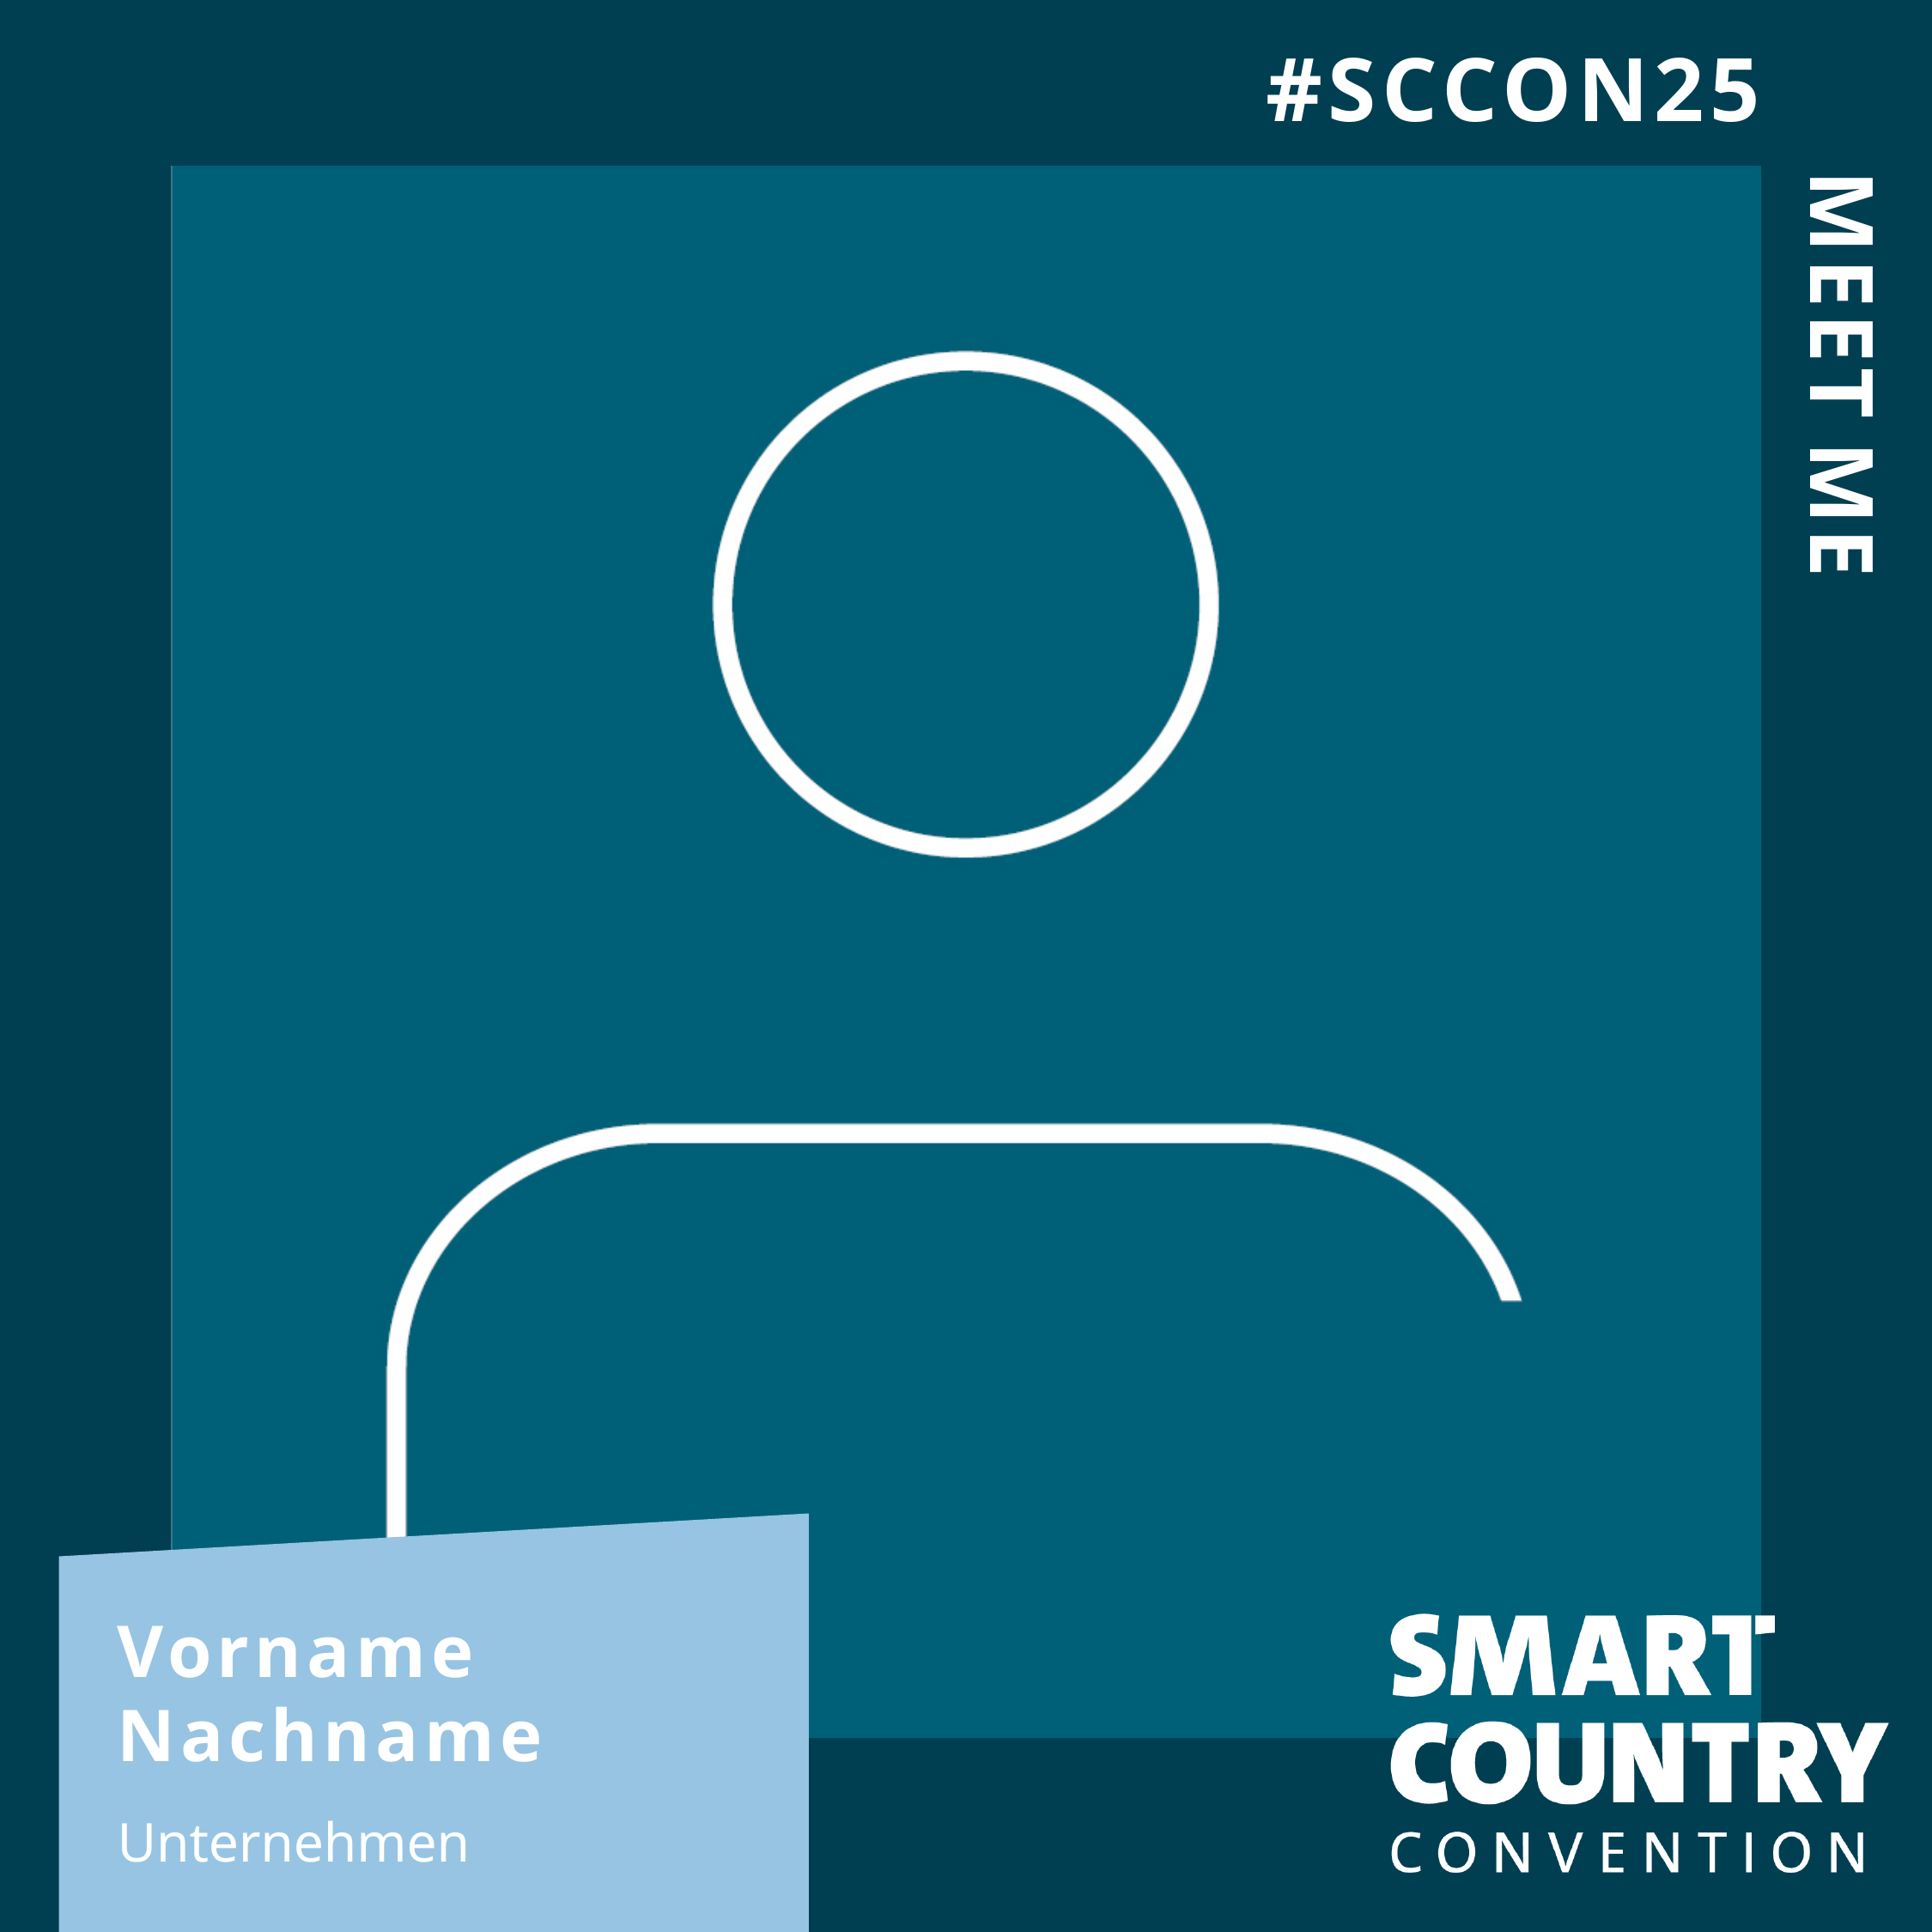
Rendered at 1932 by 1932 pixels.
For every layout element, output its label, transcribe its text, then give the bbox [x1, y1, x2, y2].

picture [713, 351, 1218, 858]
picture [1563, 1616, 1639, 1695]
picture [1451, 1616, 1555, 1695]
picture [1647, 1616, 1710, 1695]
picture [1818, 1723, 1887, 1801]
picture [170, 1123, 1522, 1739]
picture [1451, 1722, 1530, 1804]
picture [1391, 1614, 1445, 1696]
picture [1759, 1722, 1821, 1801]
text_box [58, 1550, 809, 1932]
picture [1392, 1832, 1420, 1872]
picture [1747, 1833, 1751, 1872]
picture [1613, 1723, 1683, 1801]
text_box Vorname Nachname Unternehmen [114, 1606, 744, 1873]
picture [1549, 1833, 1582, 1872]
picture [1713, 1616, 1751, 1694]
picture [1497, 1833, 1528, 1872]
picture [1438, 1832, 1475, 1872]
picture [1647, 1833, 1678, 1872]
picture [1391, 1722, 1447, 1803]
picture [1756, 1616, 1774, 1634]
picture [1537, 1723, 1604, 1804]
picture [1603, 1833, 1623, 1872]
picture [1698, 1833, 1726, 1872]
picture [1774, 1832, 1809, 1872]
picture [1832, 1833, 1862, 1872]
picture [1692, 1723, 1748, 1801]
